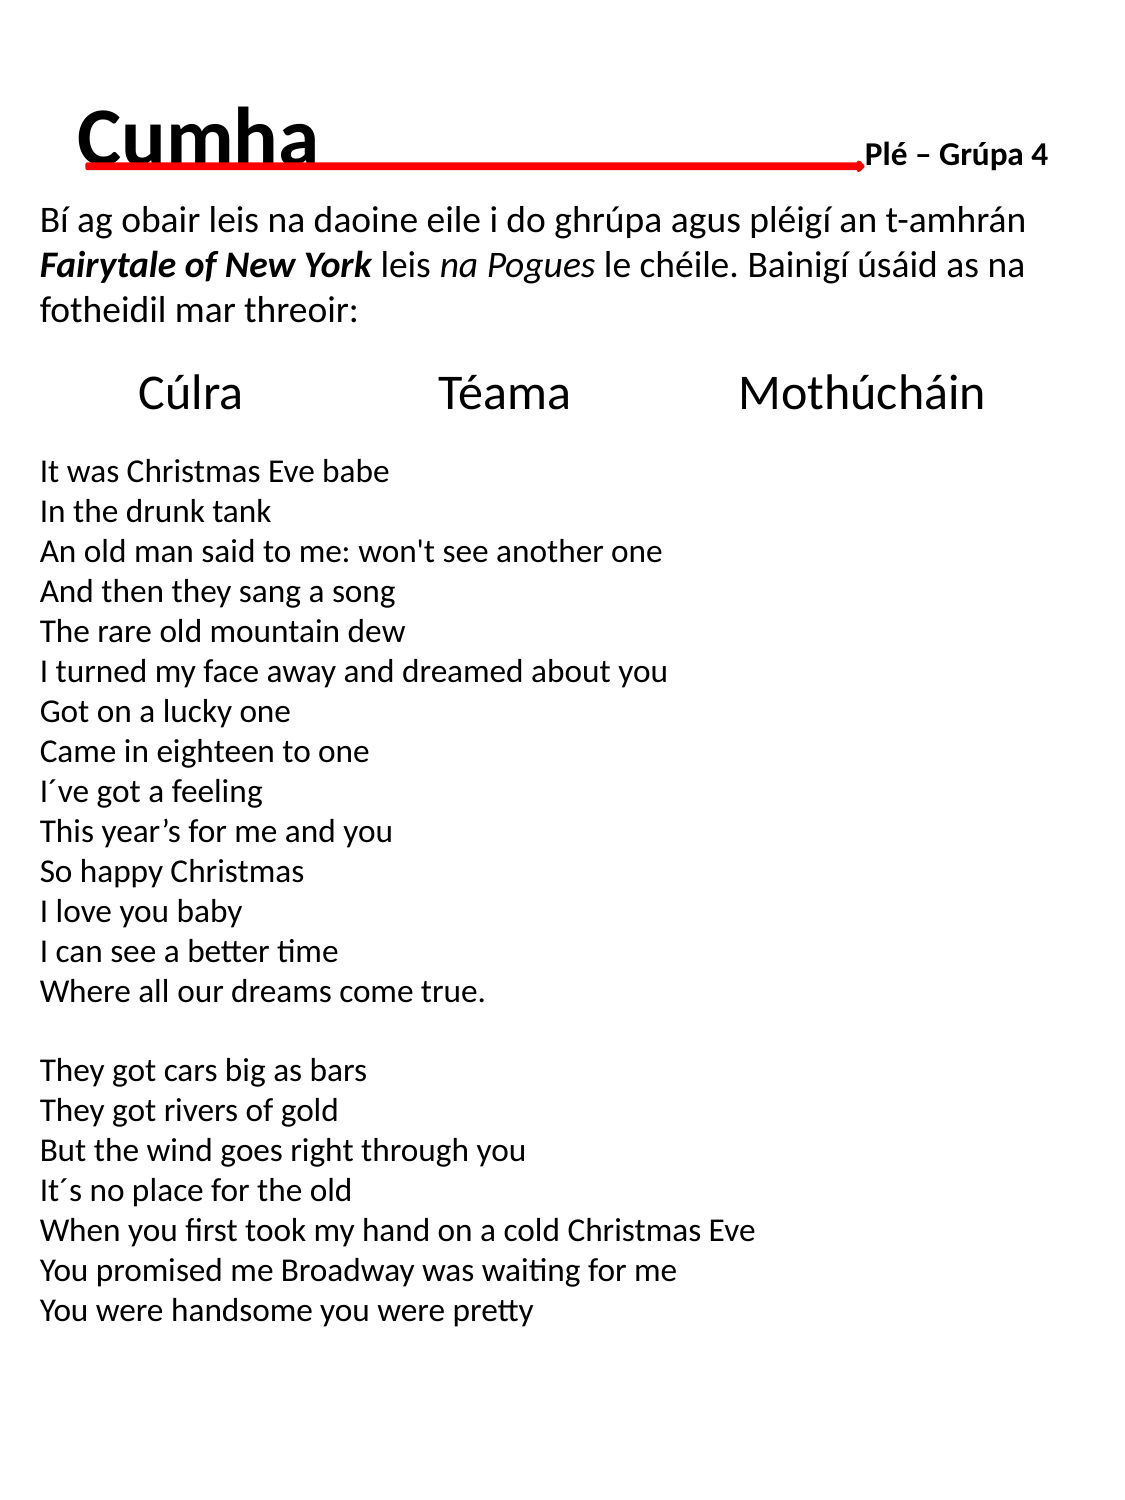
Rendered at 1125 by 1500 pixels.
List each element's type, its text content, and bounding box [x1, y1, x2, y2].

text_box Cumha Plé – Grúpa 4 [62, 62, 1075, 187]
text_box Bí ag obair leis na daoine eile i do ghrúpa agus pléigí an t-amhrán Fairytale of New York leis na Pogues le chéile. Bainigí úsáid as na fotheidil mar threoir: Cúlra Téama Mothúcháin It was Christmas Eve babe In the drunk tank An old man said to me: won't see another one And then they sang a song The rare old mountain dew I turned my face away and dreamed about you Got on a lucky one Came in eighteen to one I´ve got a feeling This year’s for me and you So happy Christmas I love you baby I can see a better time Where all our dreams come true. They got cars big as bars They got rivers of gold But the wind goes right through you It´s no place for the old When you first took my hand on a cold Christmas Eve You promised me Broadway was waiting for me You were handsome you were pretty [24, 187, 1100, 1500]
text_box [85, 160, 865, 172]
